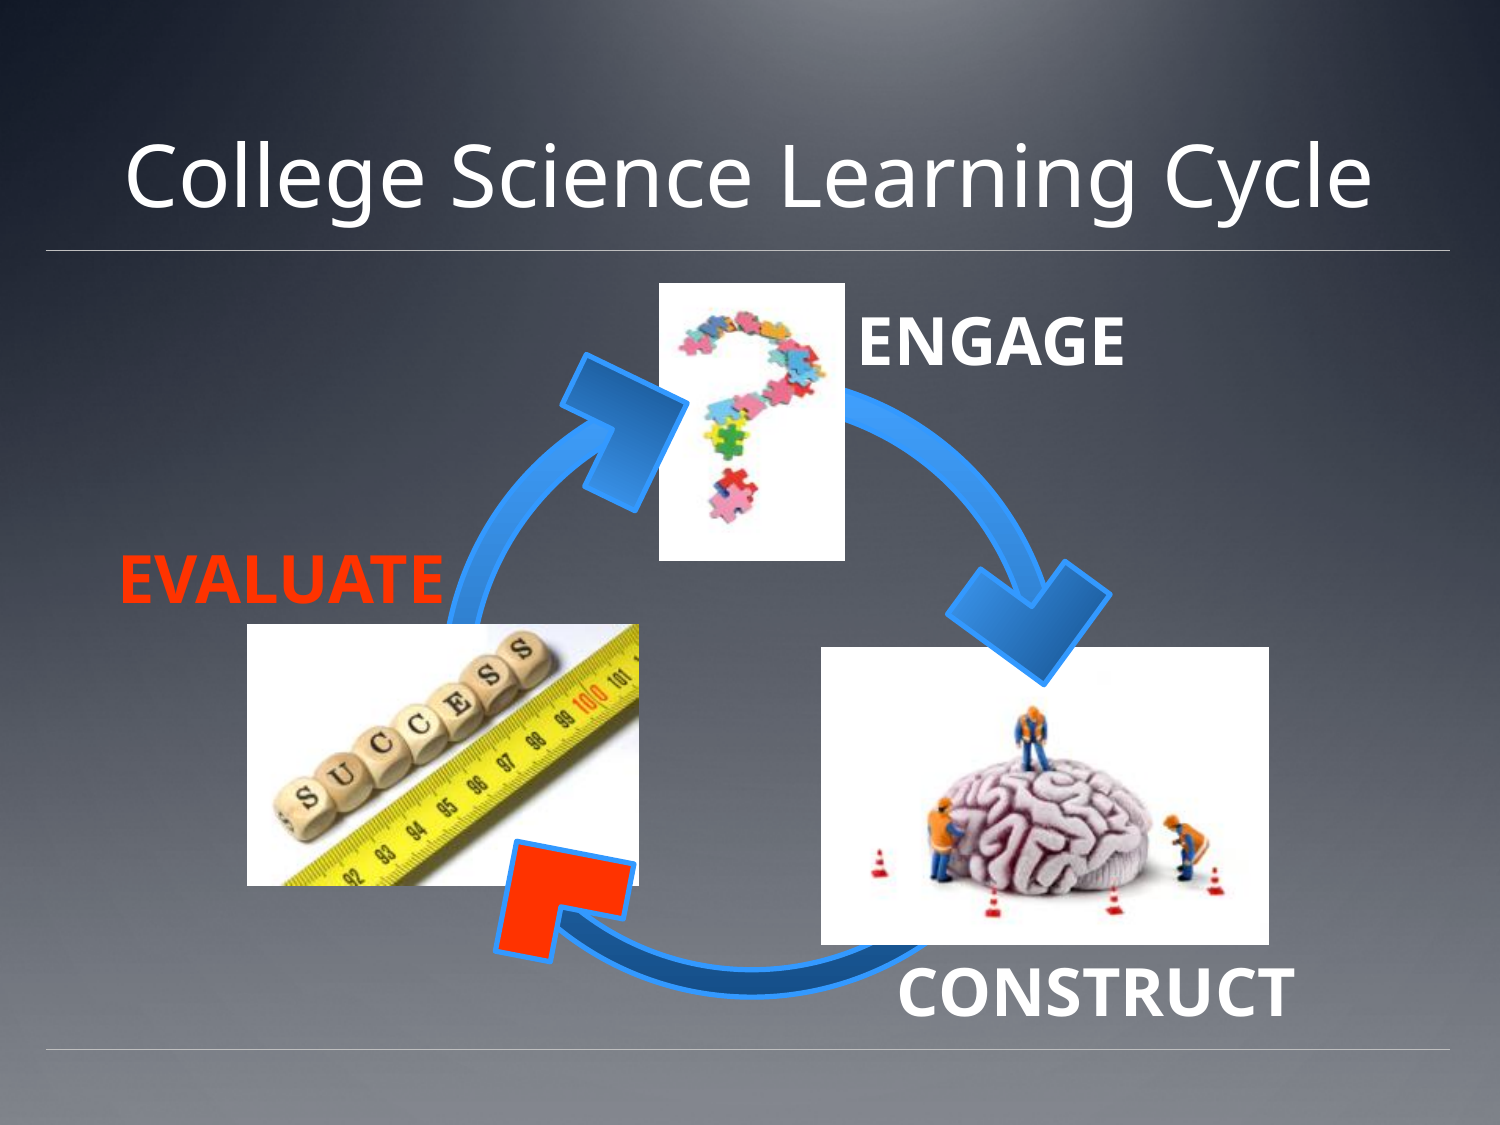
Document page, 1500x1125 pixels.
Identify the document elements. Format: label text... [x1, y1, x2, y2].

picture [245, 622, 641, 888]
text_box [559, 351, 657, 514]
text_box [492, 888, 632, 965]
text_box CONSTRUCT [882, 942, 1312, 1037]
text_box [847, 388, 1046, 601]
picture [657, 281, 847, 563]
picture [819, 645, 1271, 947]
text_box [559, 911, 882, 1000]
text_box [944, 558, 1113, 645]
title College Science Learning Cycle [105, 17, 1394, 233]
text_box ENGAGE [847, 291, 1142, 387]
text_box EVALUATE [102, 529, 461, 625]
text_box [461, 420, 607, 622]
